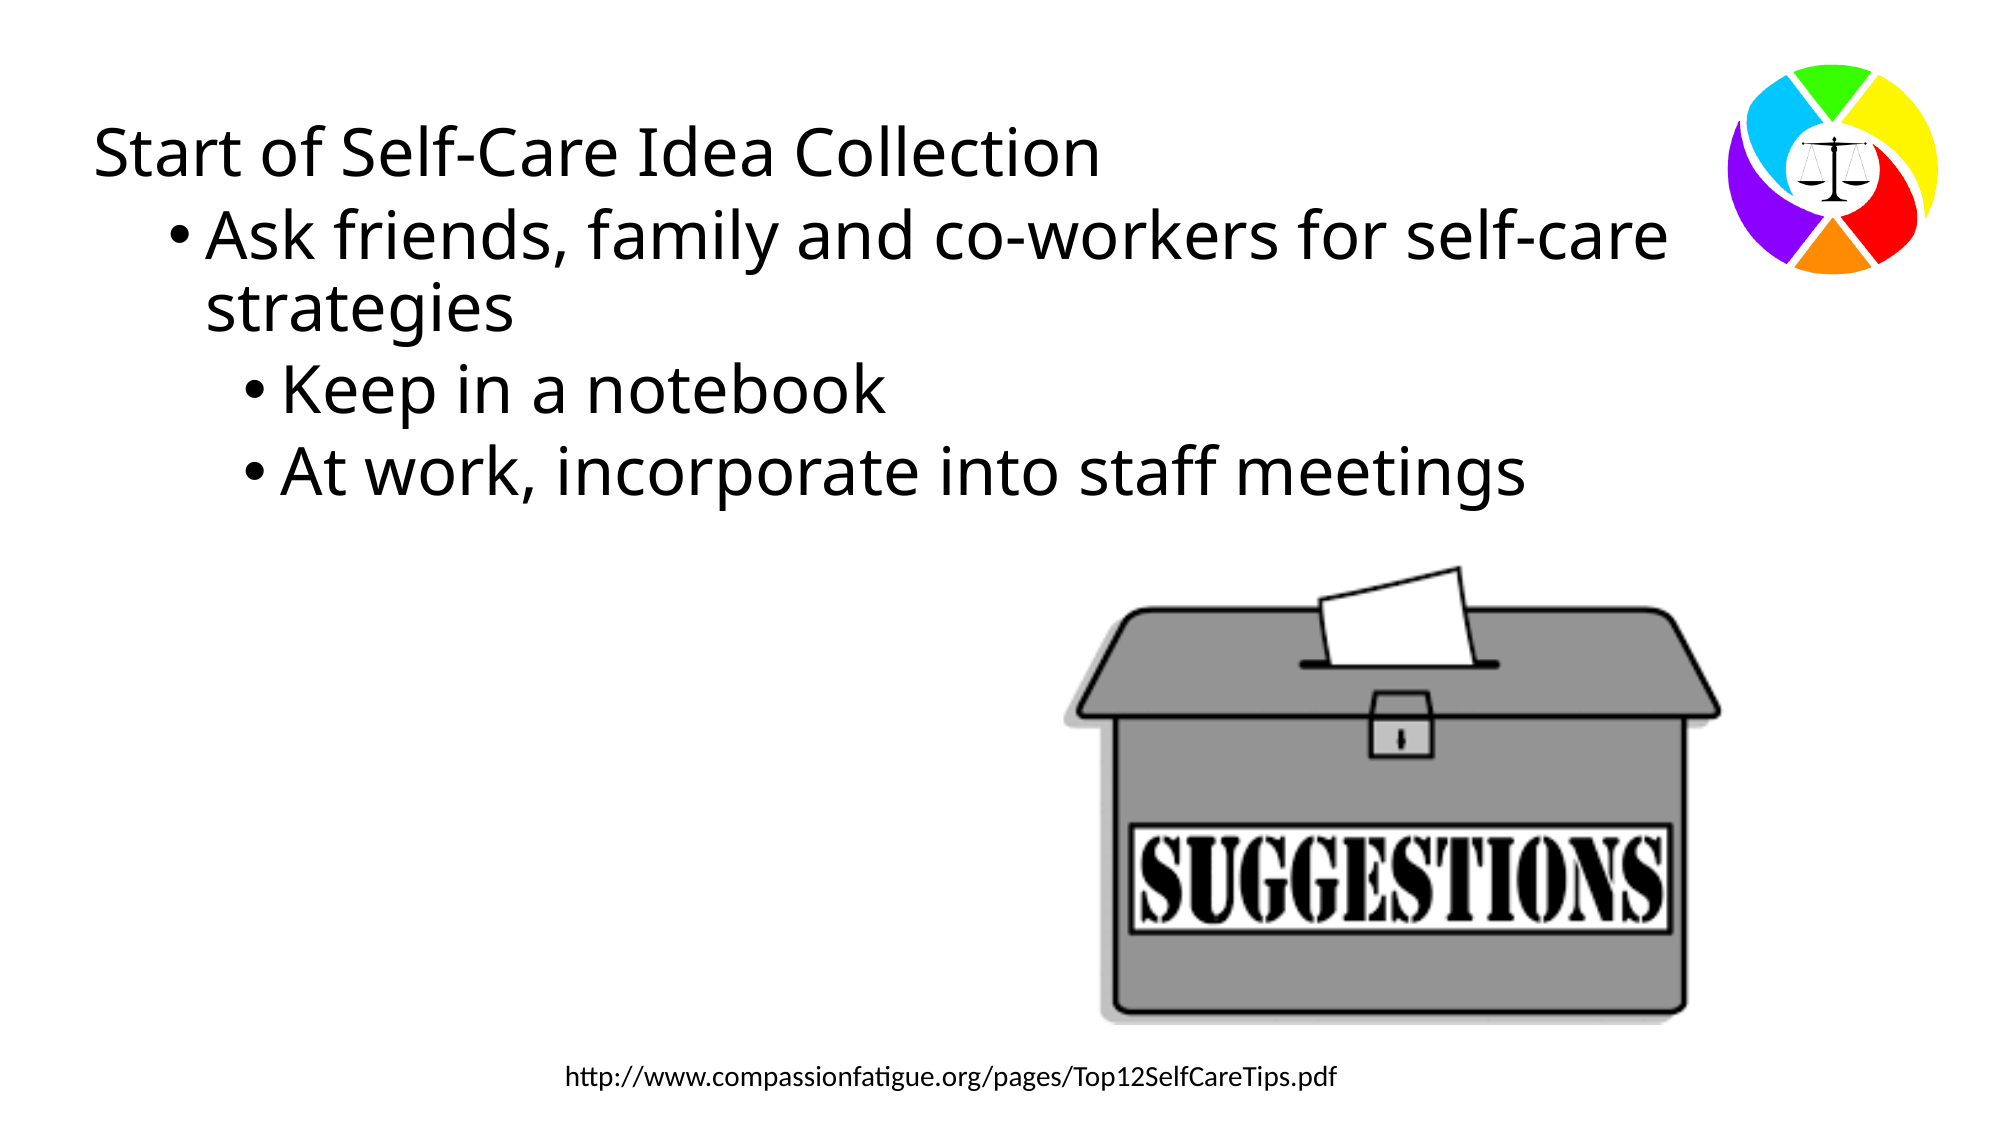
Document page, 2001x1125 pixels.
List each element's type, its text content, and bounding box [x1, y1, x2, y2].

text_box http://www.compassionfatigue.org/pages/Top12SelfCareTips.pdf [549, 1049, 1575, 1100]
list Start of Self-Care Idea Collection Ask friends, family and co-workers for self-care strategies Keep in a notebook At work, incorporate into staff meetings [78, 111, 1863, 1014]
picture [1694, 29, 1973, 308]
picture [1062, 562, 1724, 1025]
